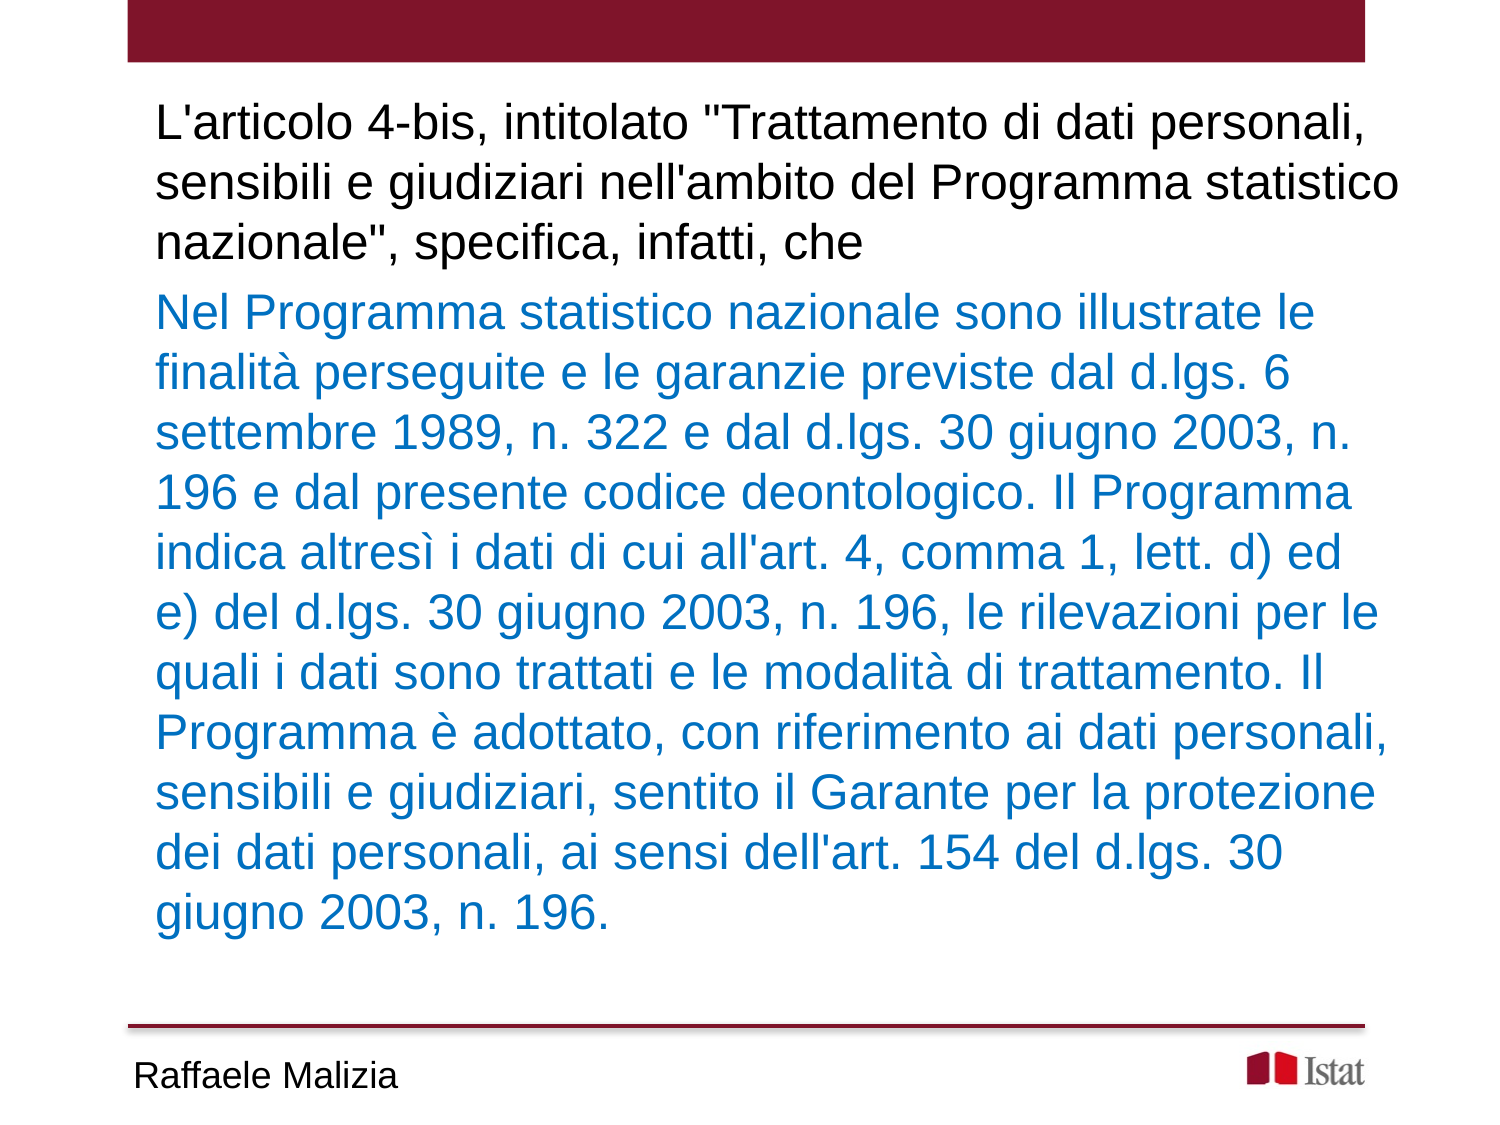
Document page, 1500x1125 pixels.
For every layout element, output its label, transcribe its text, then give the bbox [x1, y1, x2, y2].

picture [1239, 1041, 1373, 1096]
text_box Raffaele Malizia [118, 1043, 619, 1104]
list L'articolo 4-bis, intitolato "Trattamento di dati personali, sensibili e giudiziari nell'ambito del Programma statistico nazionale", specifica, infatti, che Nel Programma statistico nazionale sono illustrate le finalità perseguite e le garanzie previste dal d.lgs. 6 settembre 1989, n. 322 e dal d.lgs. 30 giugno 2003, n. 196 e dal presente codice deontologico. Il Programma indica altresì i dati di cui all'art. 4, comma 1, lett. d) ed e) del d.lgs. 30 giugno 2003, n. 196, le rilevazioni per le quali i dati sono trattati e le modalità di trattamento. Il Programma è adottato, con riferimento ai dati personali, sensibili e giudiziari, sentito il Garante per la protezione dei dati personali, ai sensi dell'art. 154 del d.lgs. 30 giugno 2003, n. 196. [140, 759, 1416, 1006]
